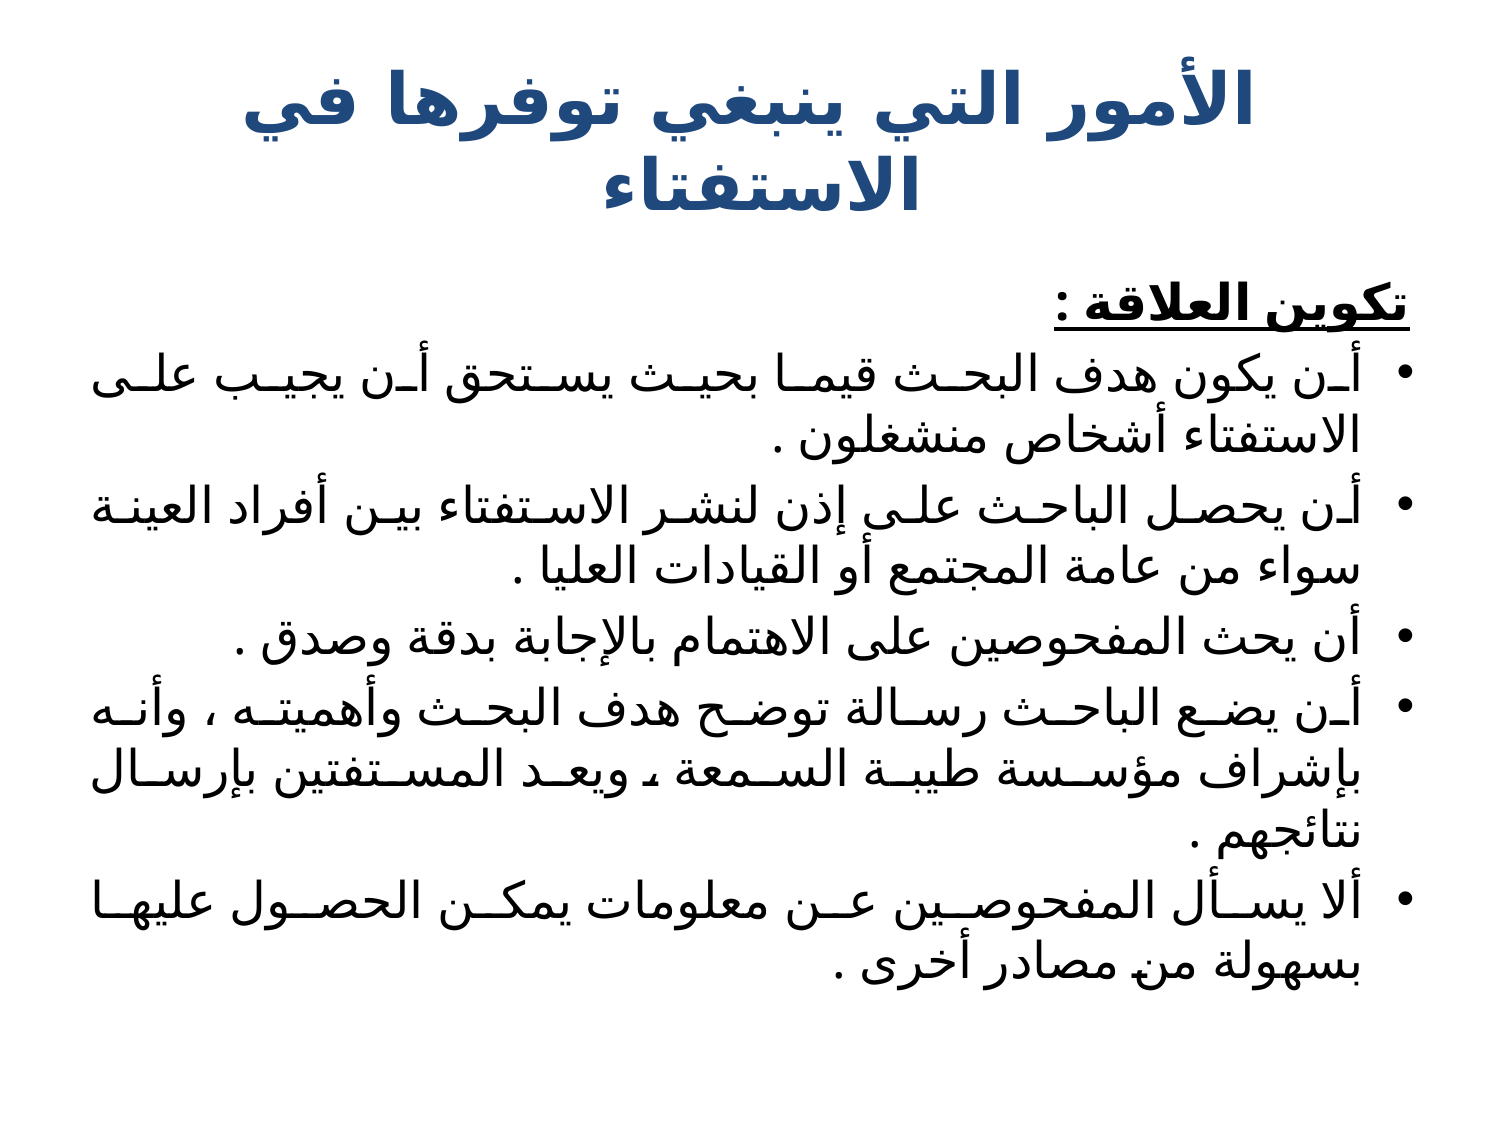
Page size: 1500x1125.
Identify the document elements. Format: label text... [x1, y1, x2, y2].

title الأمور التي ينبغي توفرها في الاستفتاء [75, 45, 1425, 233]
list تكوين العلاقة : أن يكون هدف البحث قيما بحيث يستحق أن يجيب على الاستفتاء أشخاص منشغلون . أن يحصل الباحث على إذن لنشر الاستفتاء بين أفراد العينة سواء من عامة المجتمع أو القيادات العليا . أن يحث المفحوصين على الاهتمام بالإجابة بدقة وصدق . أن يضع الباحث رسالة توضح هدف البحث وأهميته ، وأنه بإشراف مؤسسة طيبة السمعة ، ويعد المستفتين بإرسال نتائجهم . ألا يسأل المفحوصين عن معلومات يمكن الحصول عليها بسهولة من مصادر أخرى . [75, 262, 1425, 1005]
